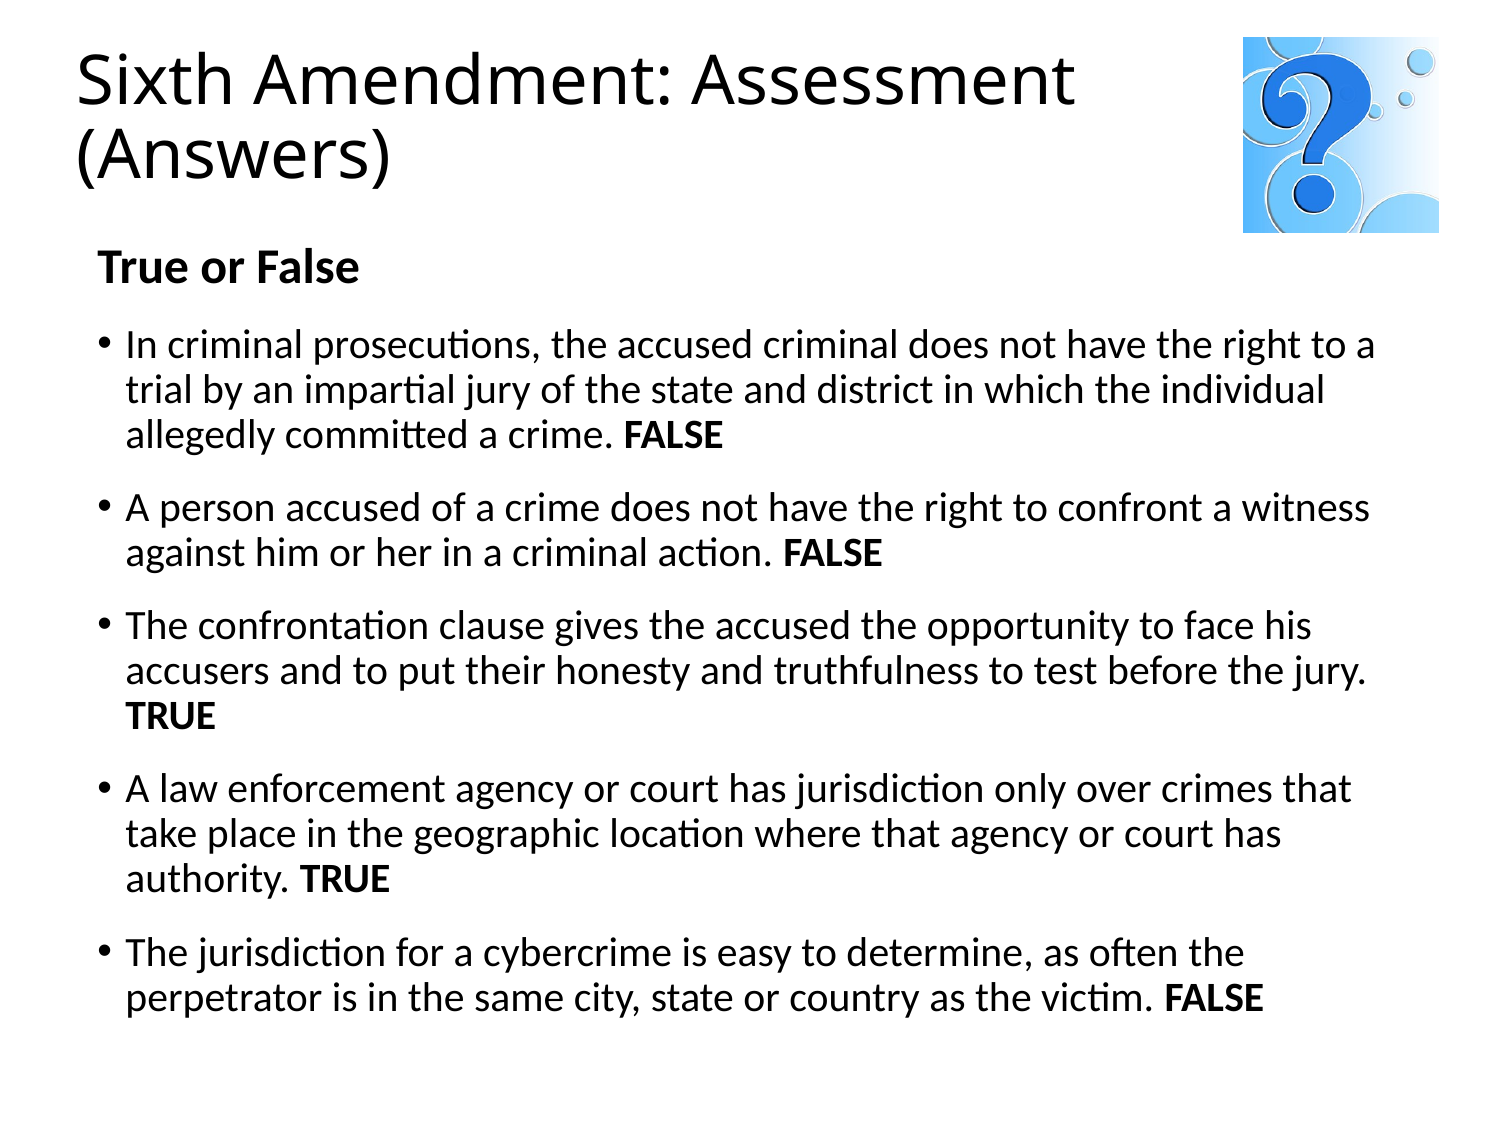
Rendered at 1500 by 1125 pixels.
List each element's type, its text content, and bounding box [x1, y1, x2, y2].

list True or False In criminal prosecutions, the accused criminal does not have the right to a trial by an impartial jury of the state and district in which the individual allegedly committed a crime. FALSE A person accused of a crime does not have the right to confront a witness against him or her in a criminal action. FALSE The confrontation clause gives the accused the opportunity to face his accusers and to put their honesty and truthfulness to test before the jury. TRUE A law enforcement agency or court has jurisdiction only over crimes that take place in the geographic location where that agency or court has authority. TRUE The jurisdiction for a cybercrime is easy to determine, as often the perpetrator is in the same city, state or country as the victim. FALSE [82, 232, 1418, 947]
picture [1243, 37, 1439, 233]
title Sixth Amendment: Assessment (Answers) [61, 10, 1356, 229]
